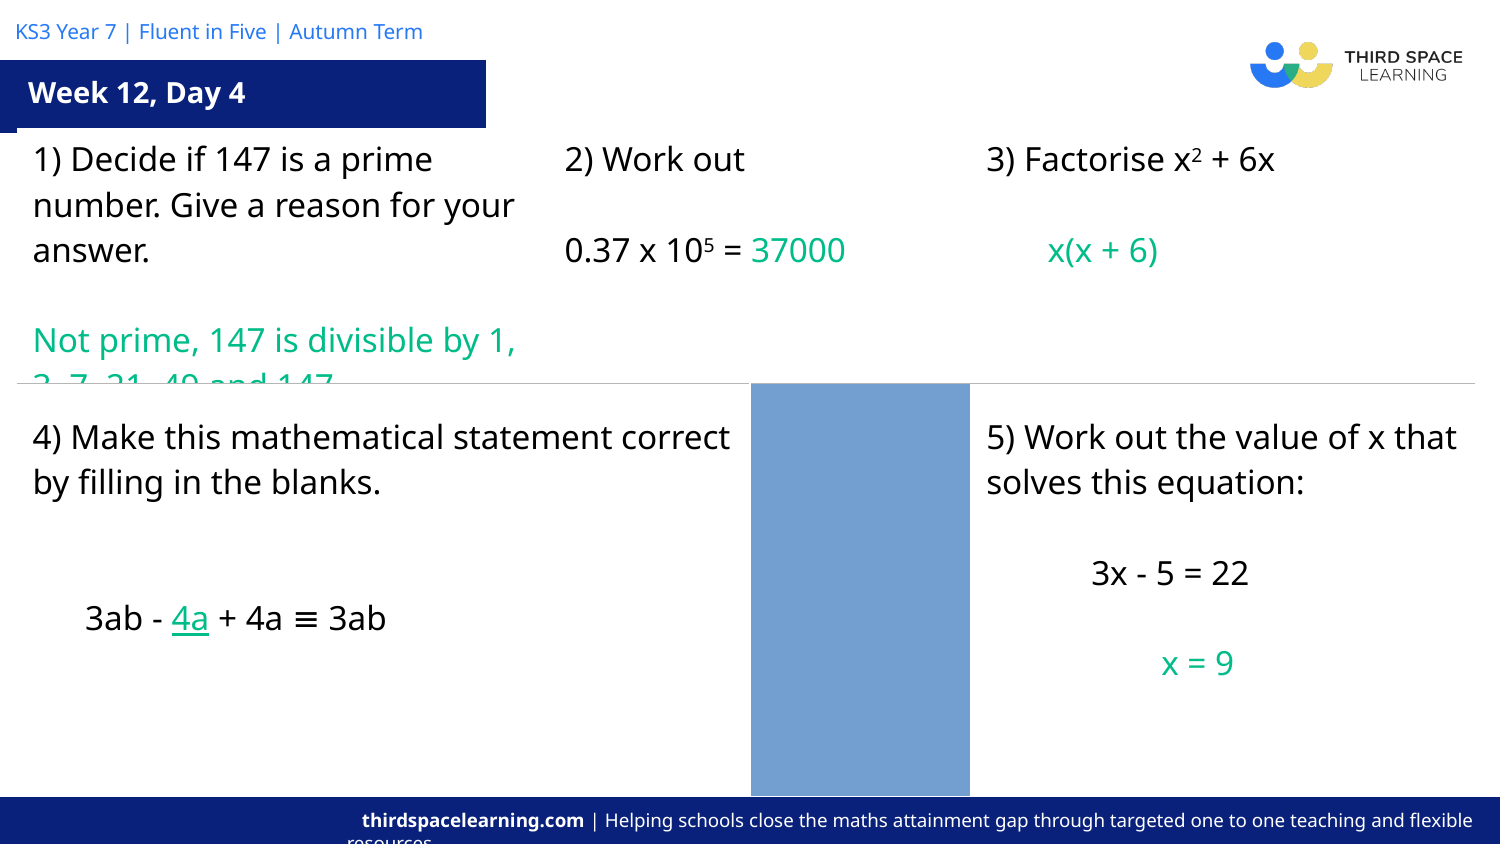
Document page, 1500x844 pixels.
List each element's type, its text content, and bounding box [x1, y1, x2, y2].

text_box Week 12, Day 4 [13, 59, 383, 125]
table_header 3) Factorise x2 + 6x x(x + 6) [972, 130, 1474, 383]
table_header 2) Work out 0.37 x 105 = 37000 [550, 130, 970, 383]
table_cell 5) Work out the value of x that solves this equation: 3x - 5 = 22 x = 9 [972, 384, 1474, 795]
table_header 1) Decide if 147 is a prime number. Give a reason for your answer. Not prime, 147 is divisible by 1, 3, 7, 21, 49 and 147 [19, 130, 549, 383]
picture [1250, 33, 1465, 99]
table_cell 4) Make this mathematical statement correct by filling in the blanks. 3ab - 4a + 4a ≡ 3ab [19, 384, 749, 795]
